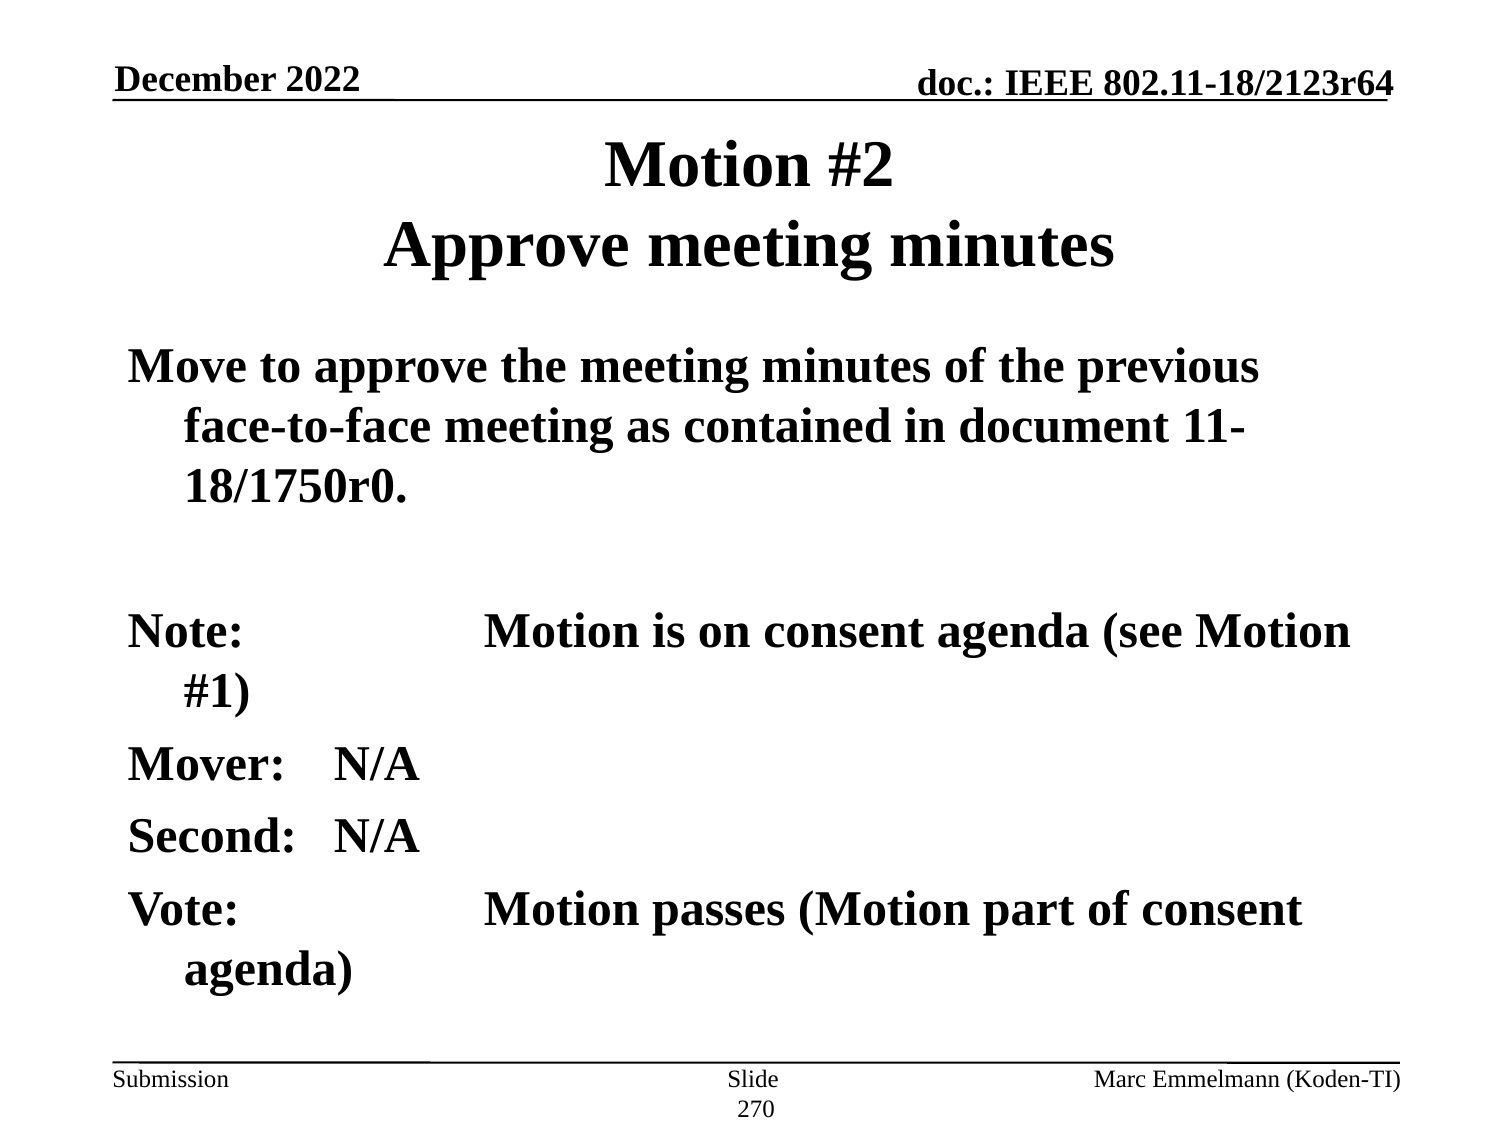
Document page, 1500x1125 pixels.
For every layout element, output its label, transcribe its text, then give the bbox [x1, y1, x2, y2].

list Move to approve the meeting minutes of the previous face-to-face meeting as contained in document 11-18/1750r0. Note: Motion is on consent agenda (see Motion #1) Mover: N/A Second: N/A Vote: Motion passes (Motion part of consent agenda) [112, 324, 1388, 1000]
title Motion #2 Approve meeting minutes [112, 112, 1388, 288]
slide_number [114, 54, 423, 100]
slide_number Slide 270 [712, 1061, 800, 1123]
footer Marc Emmelmann (Koden-TI) [878, 1061, 1402, 1093]
